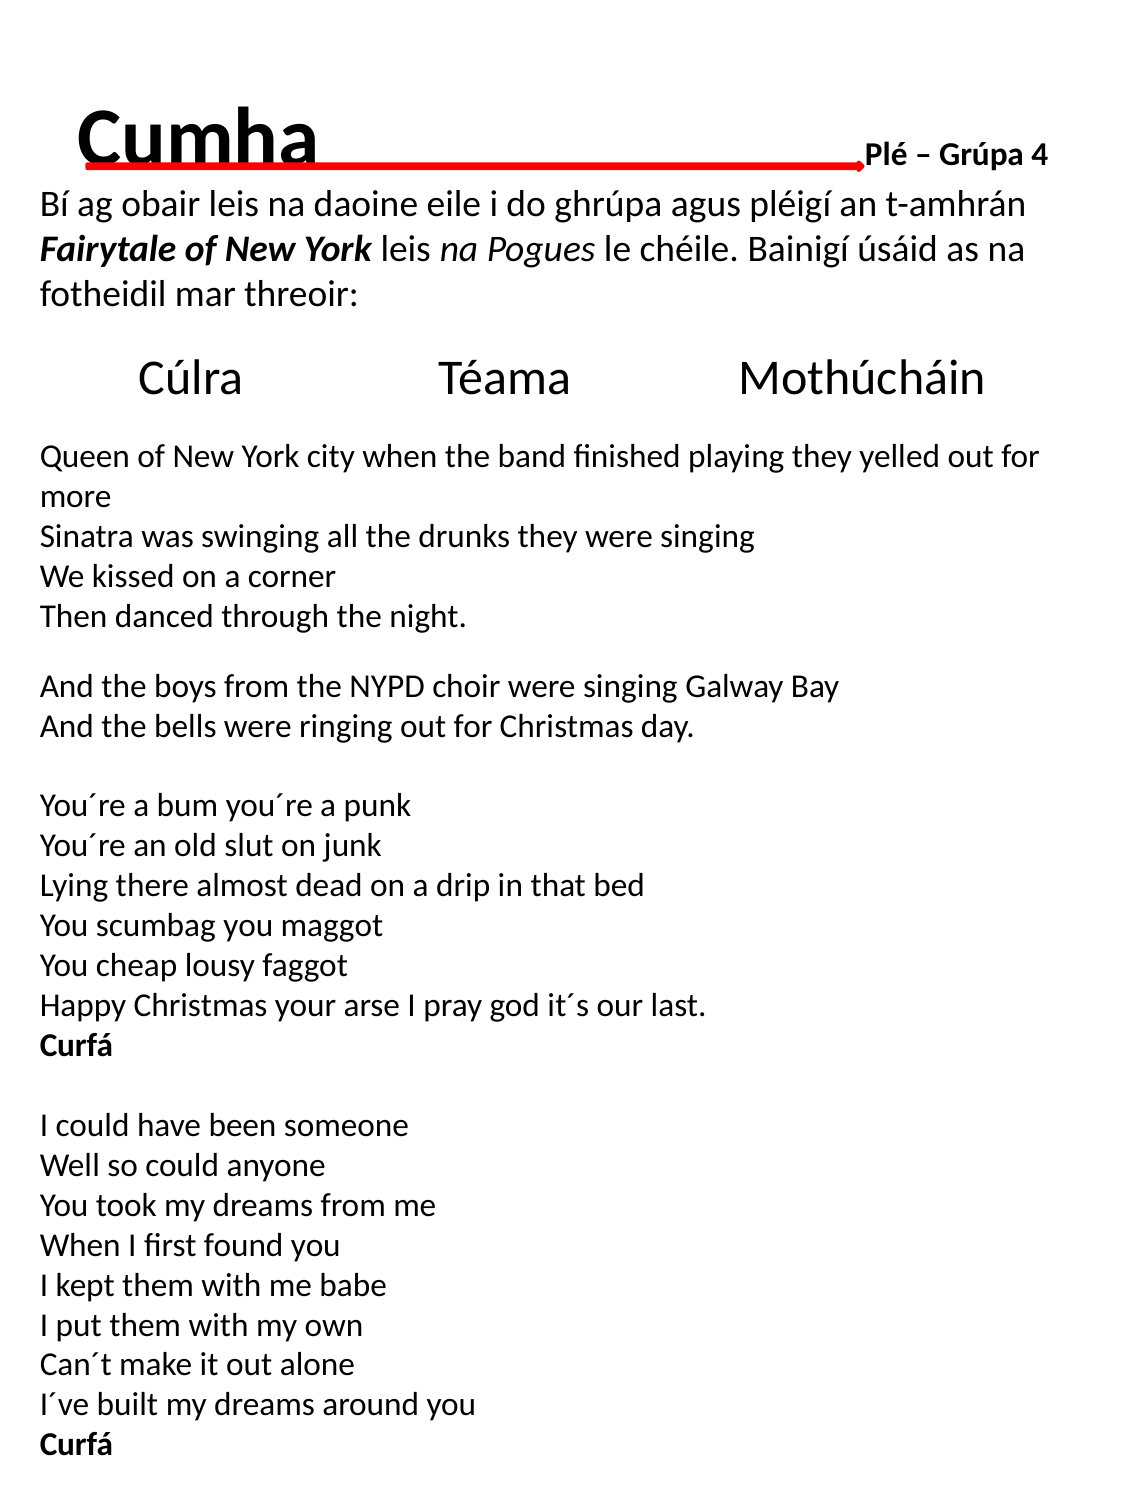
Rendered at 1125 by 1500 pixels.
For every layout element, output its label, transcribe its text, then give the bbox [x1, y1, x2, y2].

text_box Bí ag obair leis na daoine eile i do ghrúpa agus pléigí an t-amhrán Fairytale of New York leis na Pogues le chéile. Bainigí úsáid as na fotheidil mar threoir: Cúlra Téama Mothúcháin Queen of New York city when the band finished playing they yelled out for more Sinatra was swinging all the drunks they were singing We kissed on a corner Then danced through the night. And the boys from the NYPD choir were singing Galway Bay And the bells were ringing out for Christmas day. You´re a bum you´re a punk You´re an old slut on junk Lying there almost dead on a drip in that bed You scumbag you maggot You cheap lousy faggot Happy Christmas your arse I pray god it´s our last. Curfá I could have been someone Well so could anyone You took my dreams from me When I first found you I kept them with me babe I put them with my own Can´t make it out alone I´ve built my dreams around you Curfá [24, 172, 1100, 1500]
text_box [85, 160, 865, 172]
text_box Cumha Plé – Grúpa 4 [62, 62, 1075, 172]
